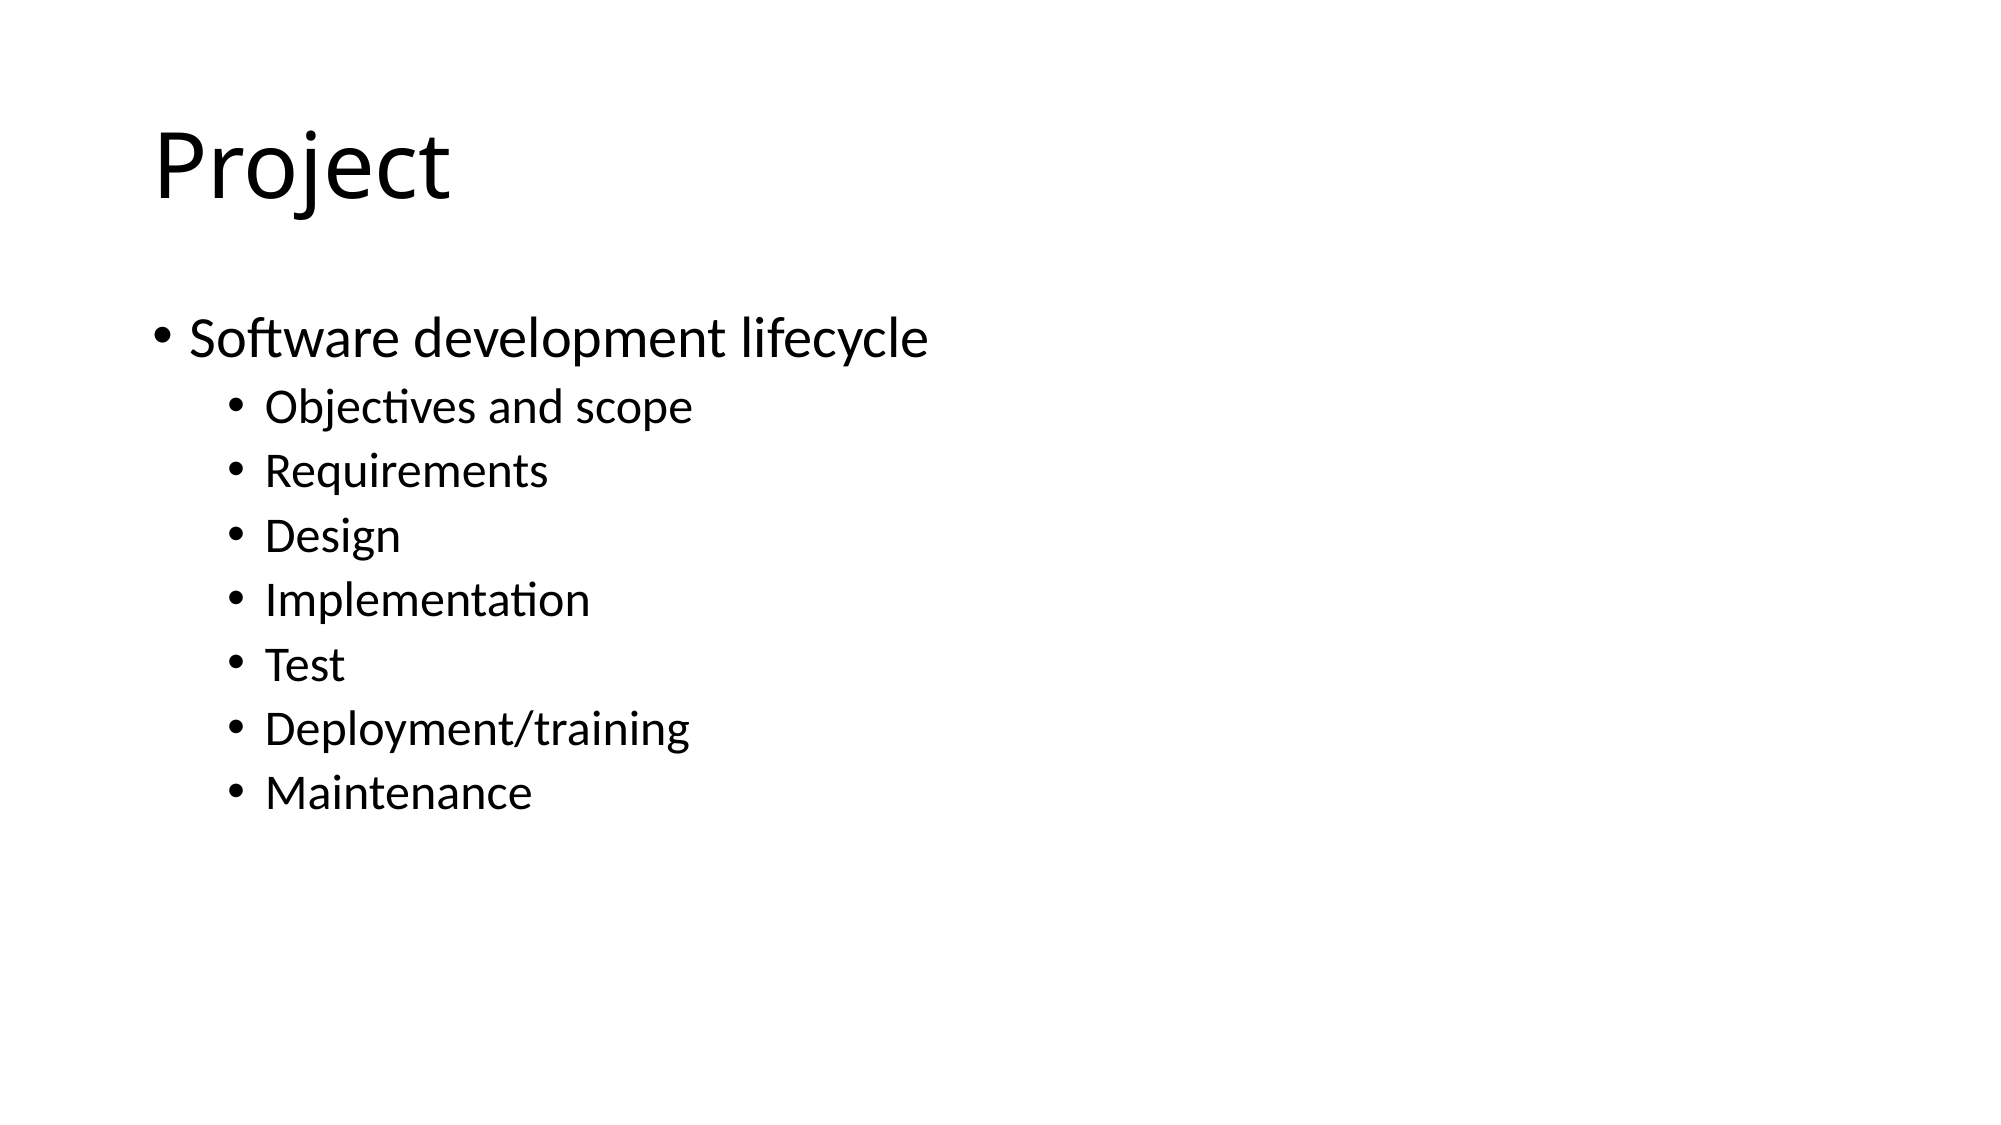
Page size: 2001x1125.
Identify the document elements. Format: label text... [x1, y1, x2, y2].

title Project [137, 59, 1863, 278]
list Software development lifecycle Objectives and scope Requirements Design Implementation Test Deployment/training Maintenance [137, 299, 1863, 1014]
